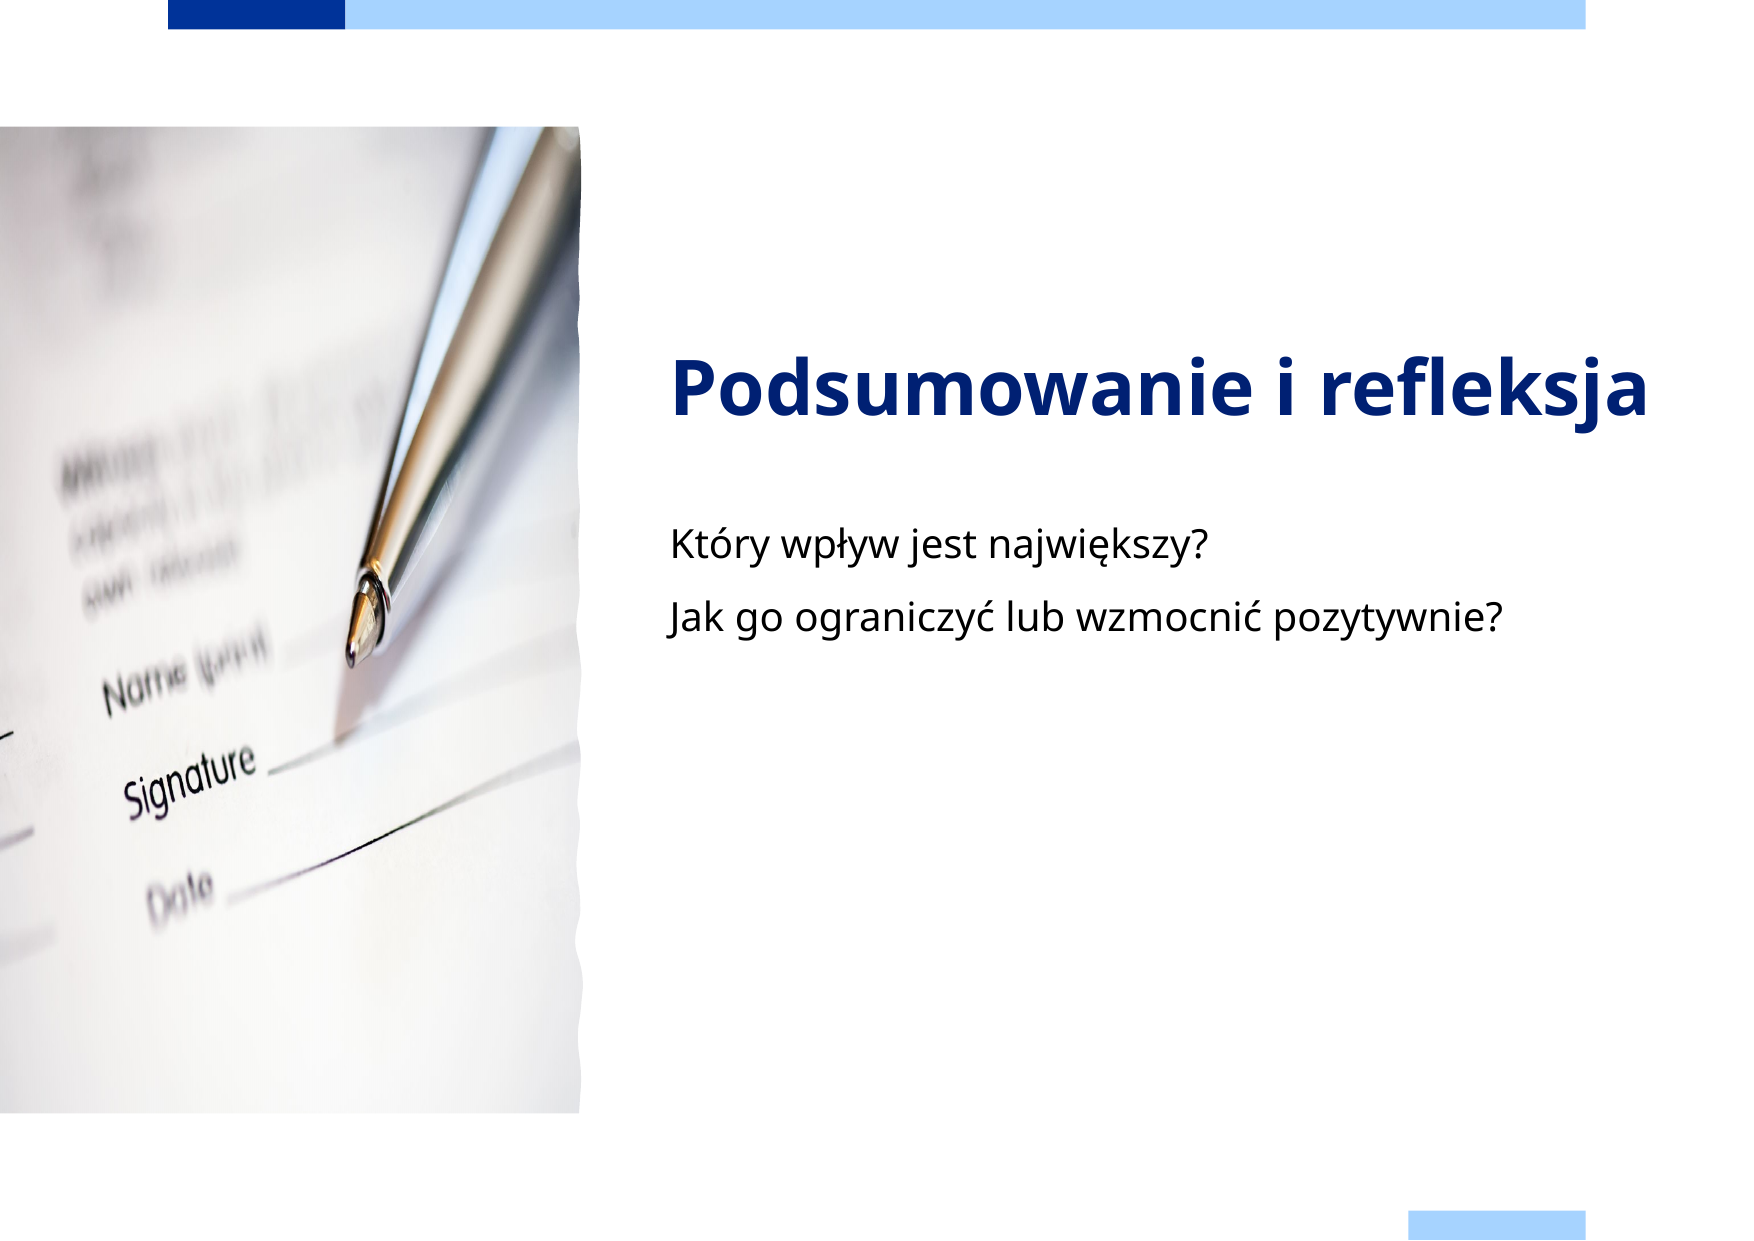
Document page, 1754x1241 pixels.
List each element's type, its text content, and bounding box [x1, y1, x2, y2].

picture [0, 126, 583, 1114]
title Podsumowanie i refleksja [669, 174, 1662, 431]
list Który wpływ jest największy? Jak go ograniczyć lub wzmocnić pozytywnie? [669, 516, 1662, 1018]
